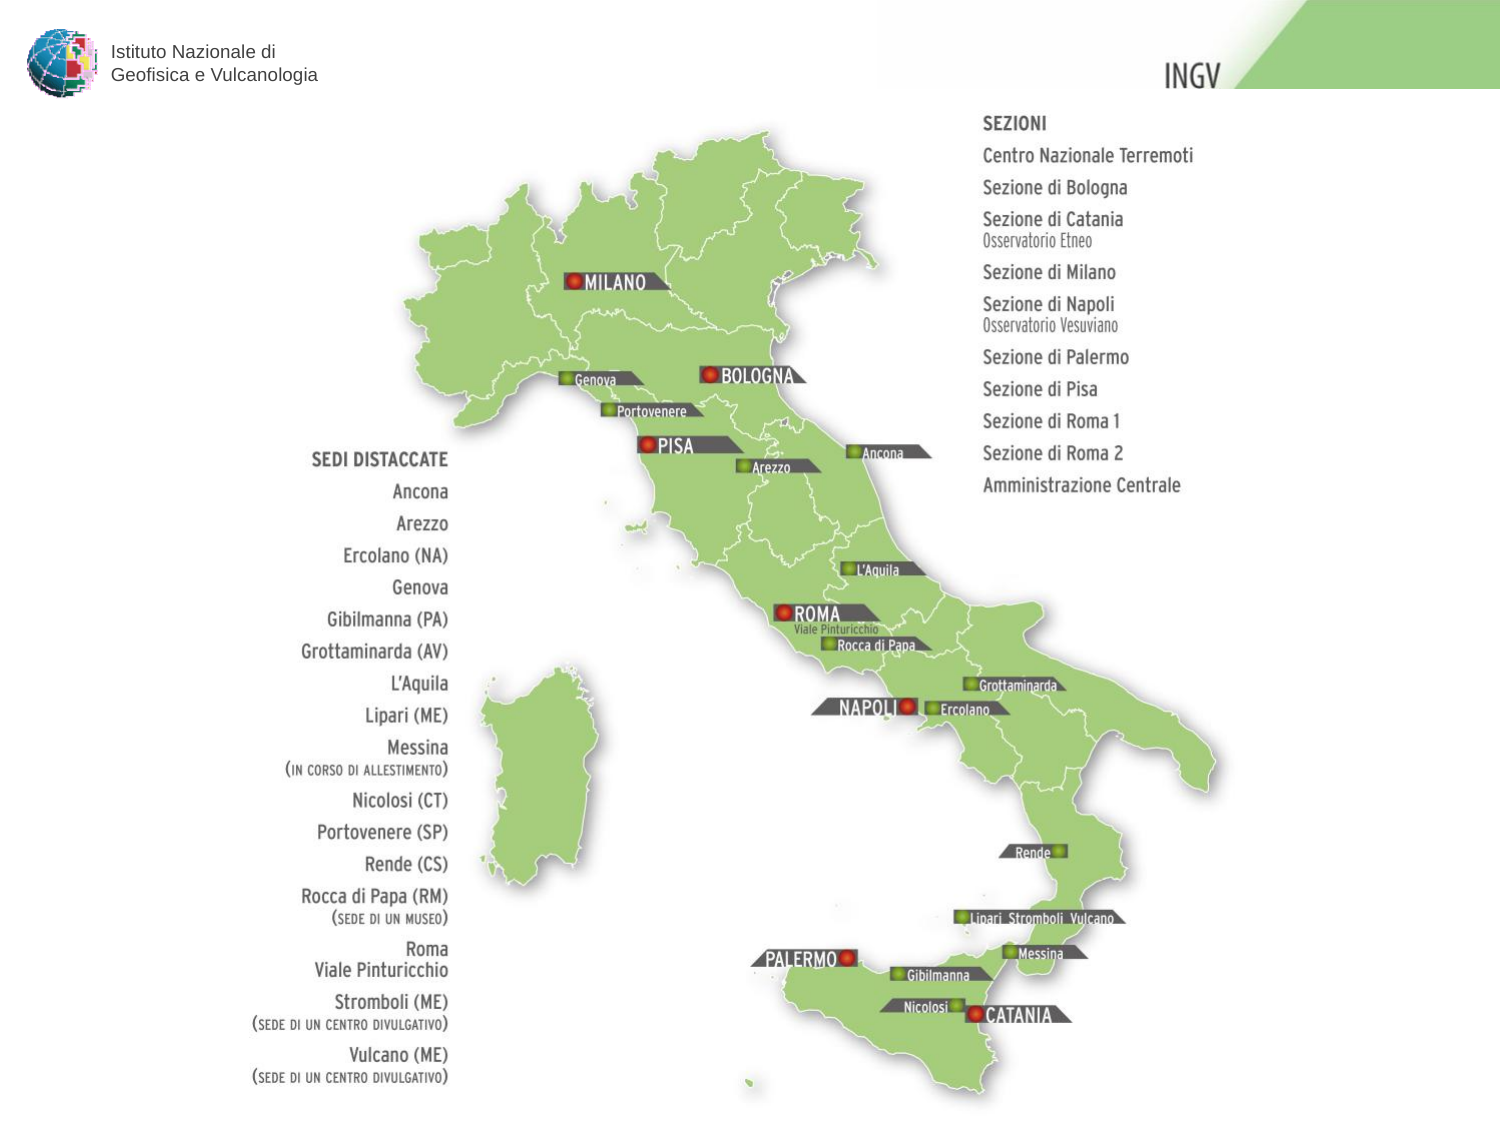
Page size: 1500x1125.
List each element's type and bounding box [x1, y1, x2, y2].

picture [23, 25, 100, 101]
picture [877, 0, 1500, 89]
picture [217, 111, 1246, 1125]
